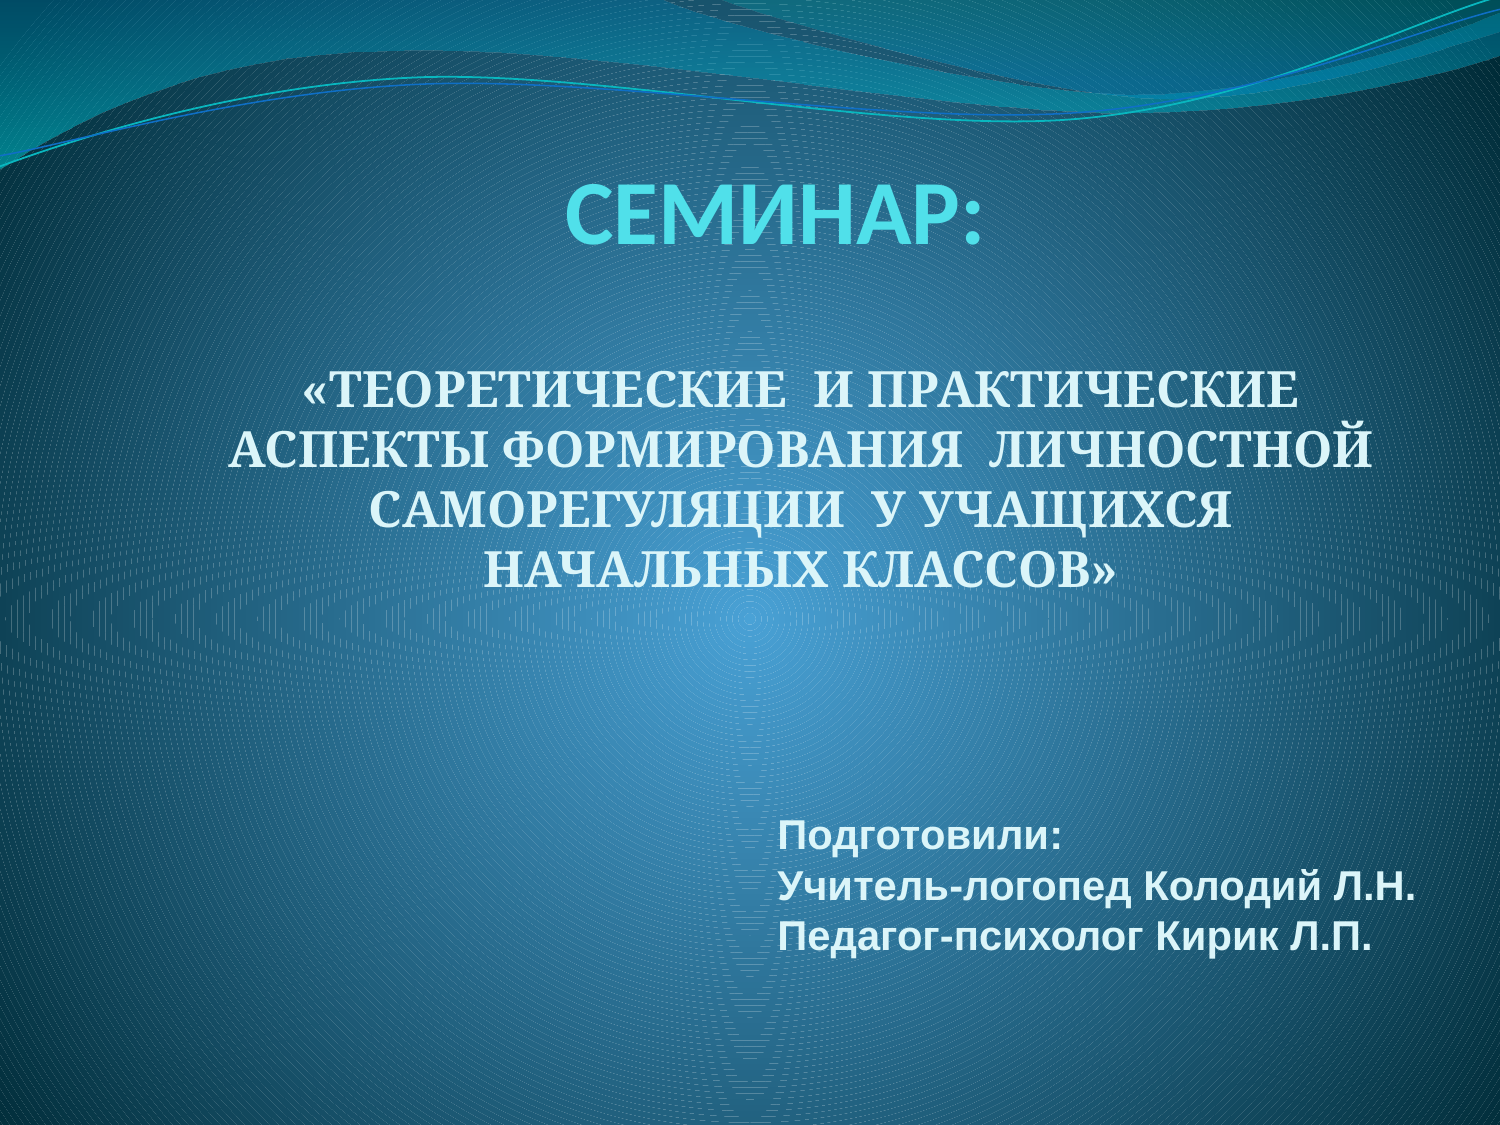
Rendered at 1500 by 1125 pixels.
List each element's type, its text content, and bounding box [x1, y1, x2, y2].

title СЕМИНАР: [150, 99, 1425, 263]
subtitle «ТЕОРЕТИЧЕСКИЕ И ПРАКТИЧЕСКИЕ АСПЕКТЫ ФОРМИРОВАНИЯ ЛИЧНОСТНОЙ САМОРЕГУЛЯЦИИ У УЧАЩИХСЯ НАЧАЛЬНЫХ КЛАССОВ» [212, 350, 1400, 713]
text_box Подготовили: Учитель-логопед Колодий Л.Н. Педагог-психолог Кирик Л.П. [762, 800, 1500, 966]
